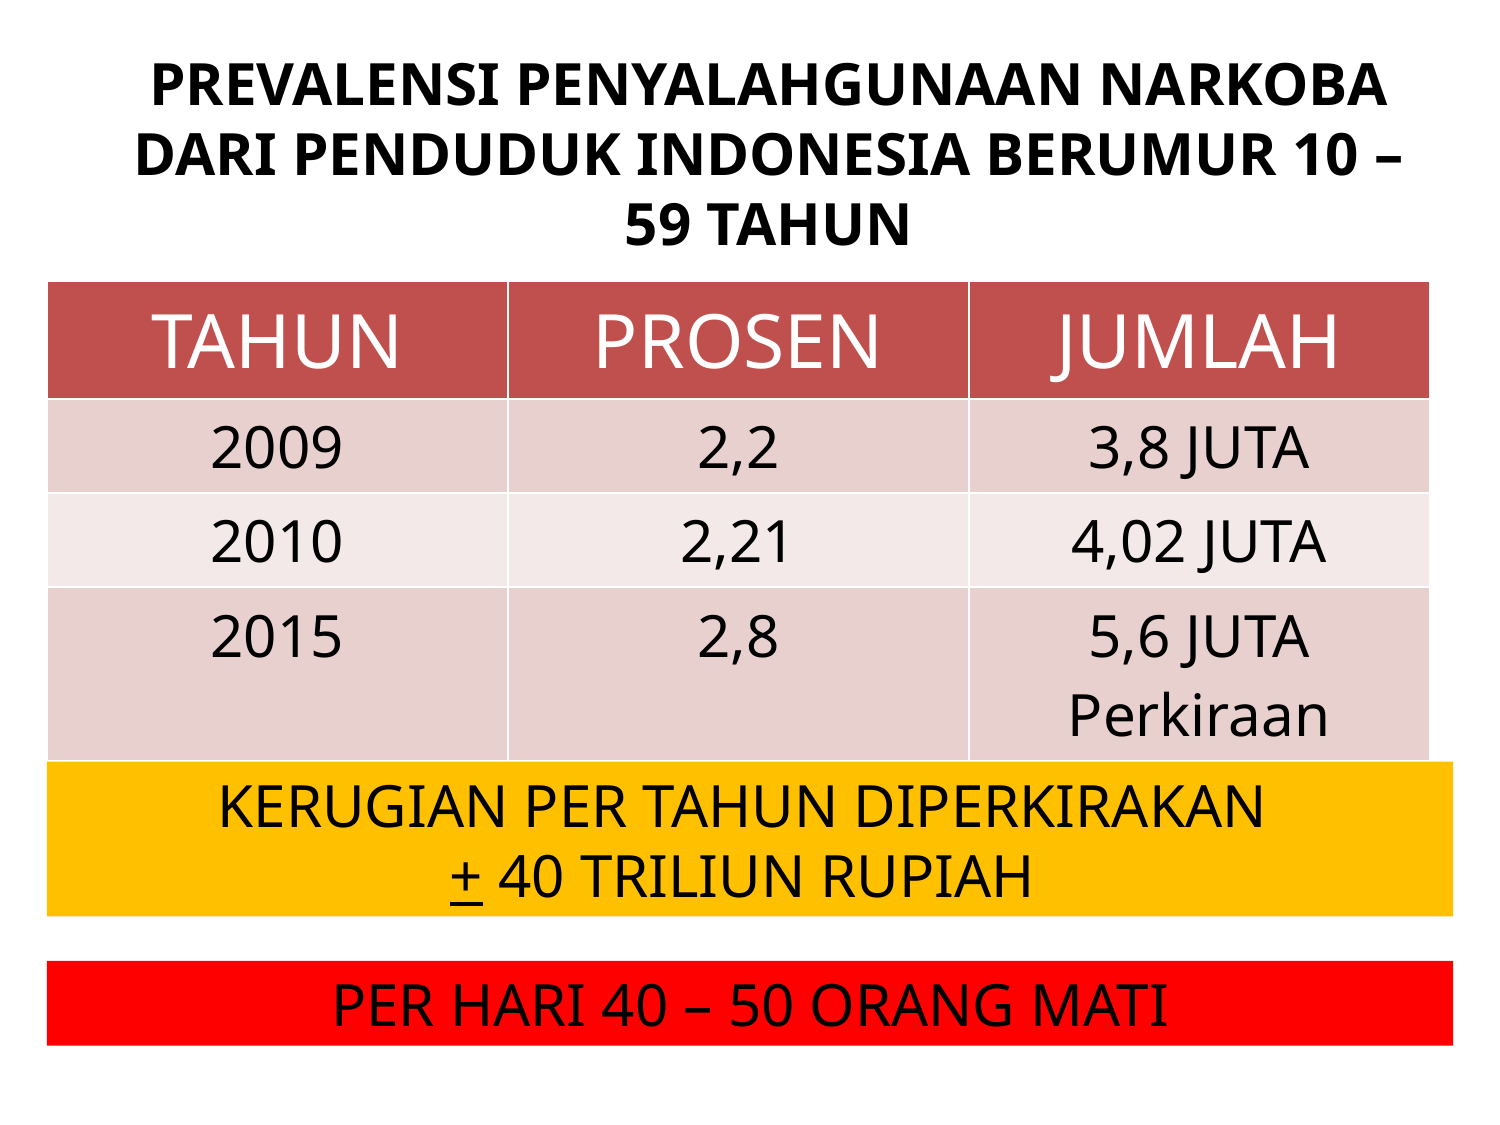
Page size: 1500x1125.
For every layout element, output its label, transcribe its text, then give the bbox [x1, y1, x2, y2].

title PREVALENSI PENYALAHGUNAAN NARKOBA DARI PENDUDUK INDONESIA BERUMUR 10 – 59 TAHUN [93, 58, 1444, 247]
table_cell 2,21 [509, 494, 968, 586]
table_cell 2010 [48, 494, 507, 586]
table_cell 4,02 JUTA [970, 494, 1429, 586]
text_box KERUGIAN PER TAHUN DIPERKIRAKAN + 40 TRILIUN RUPIAH [46, 761, 1454, 917]
table_cell 2,2 [509, 400, 968, 492]
table_cell 2009 [48, 400, 507, 492]
table_cell 3,8 JUTA [970, 400, 1429, 492]
table_cell 2015 [48, 588, 507, 760]
table_header PROSEN [509, 282, 968, 398]
table_header JUMLAH [970, 282, 1429, 398]
table_cell 2,8 [509, 588, 968, 760]
table_cell 5,6 JUTA Perkiraan [970, 588, 1429, 760]
table_header TAHUN [48, 282, 507, 398]
text_box PER HARI 40 – 50 ORANG MATI [46, 960, 1454, 1046]
